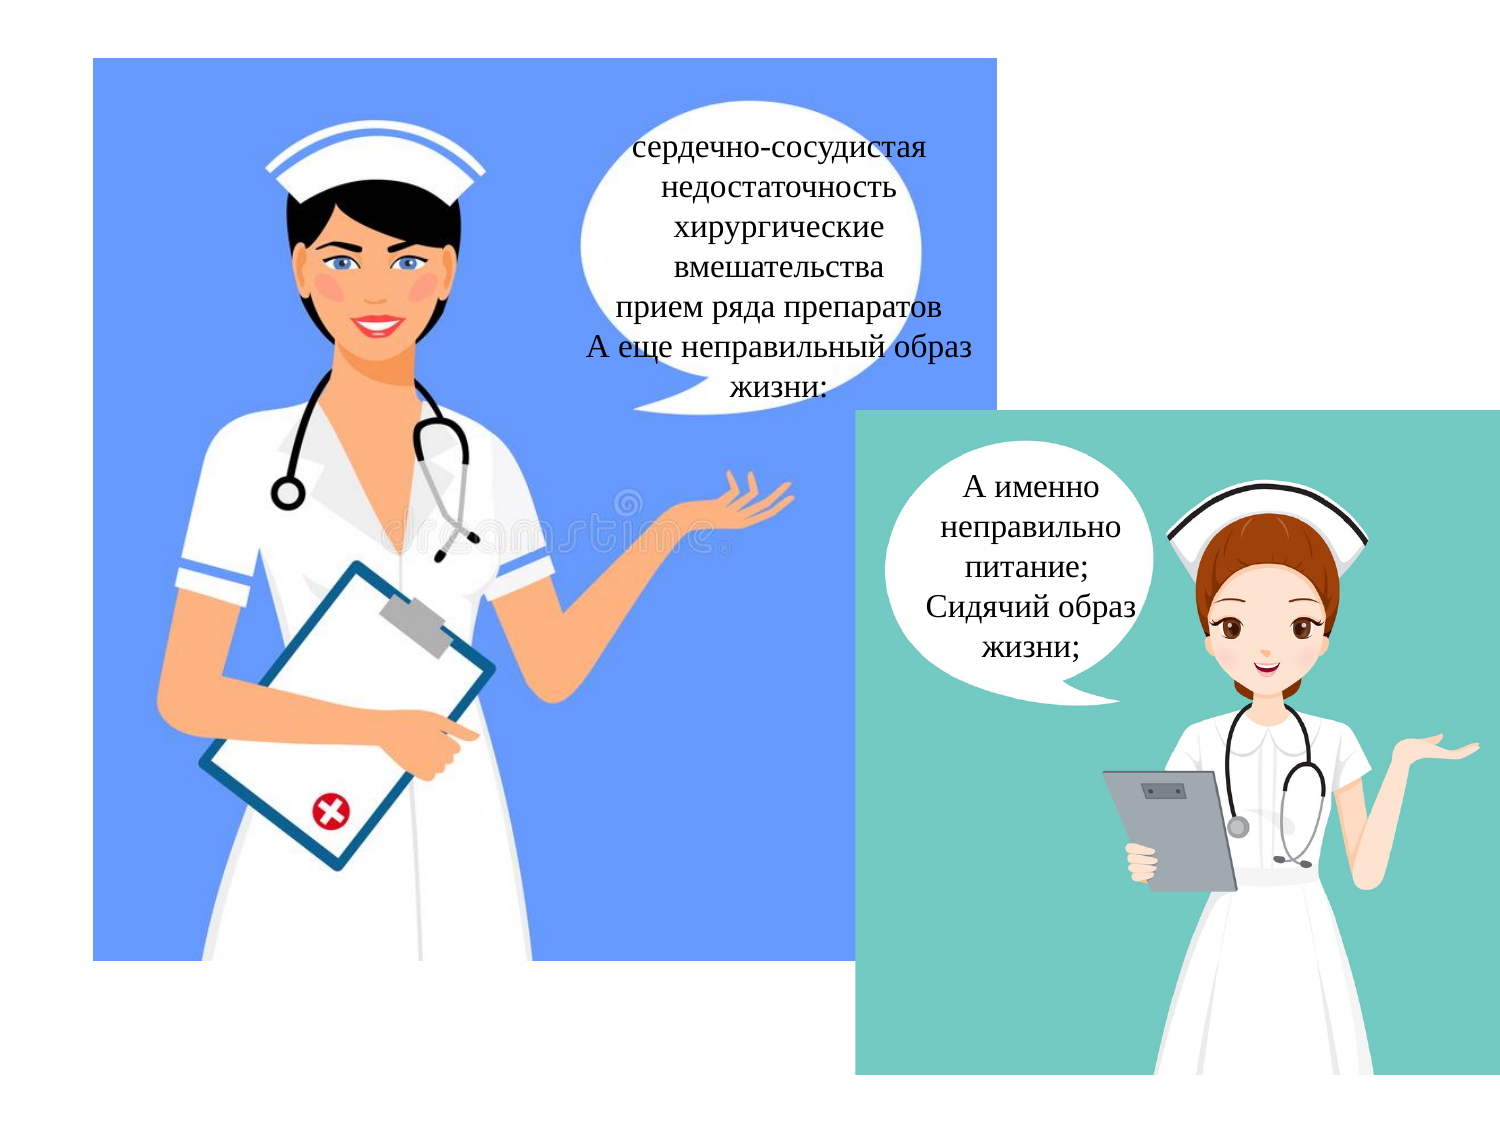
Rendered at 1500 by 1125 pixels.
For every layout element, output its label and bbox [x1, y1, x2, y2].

picture [93, 58, 1500, 1076]
